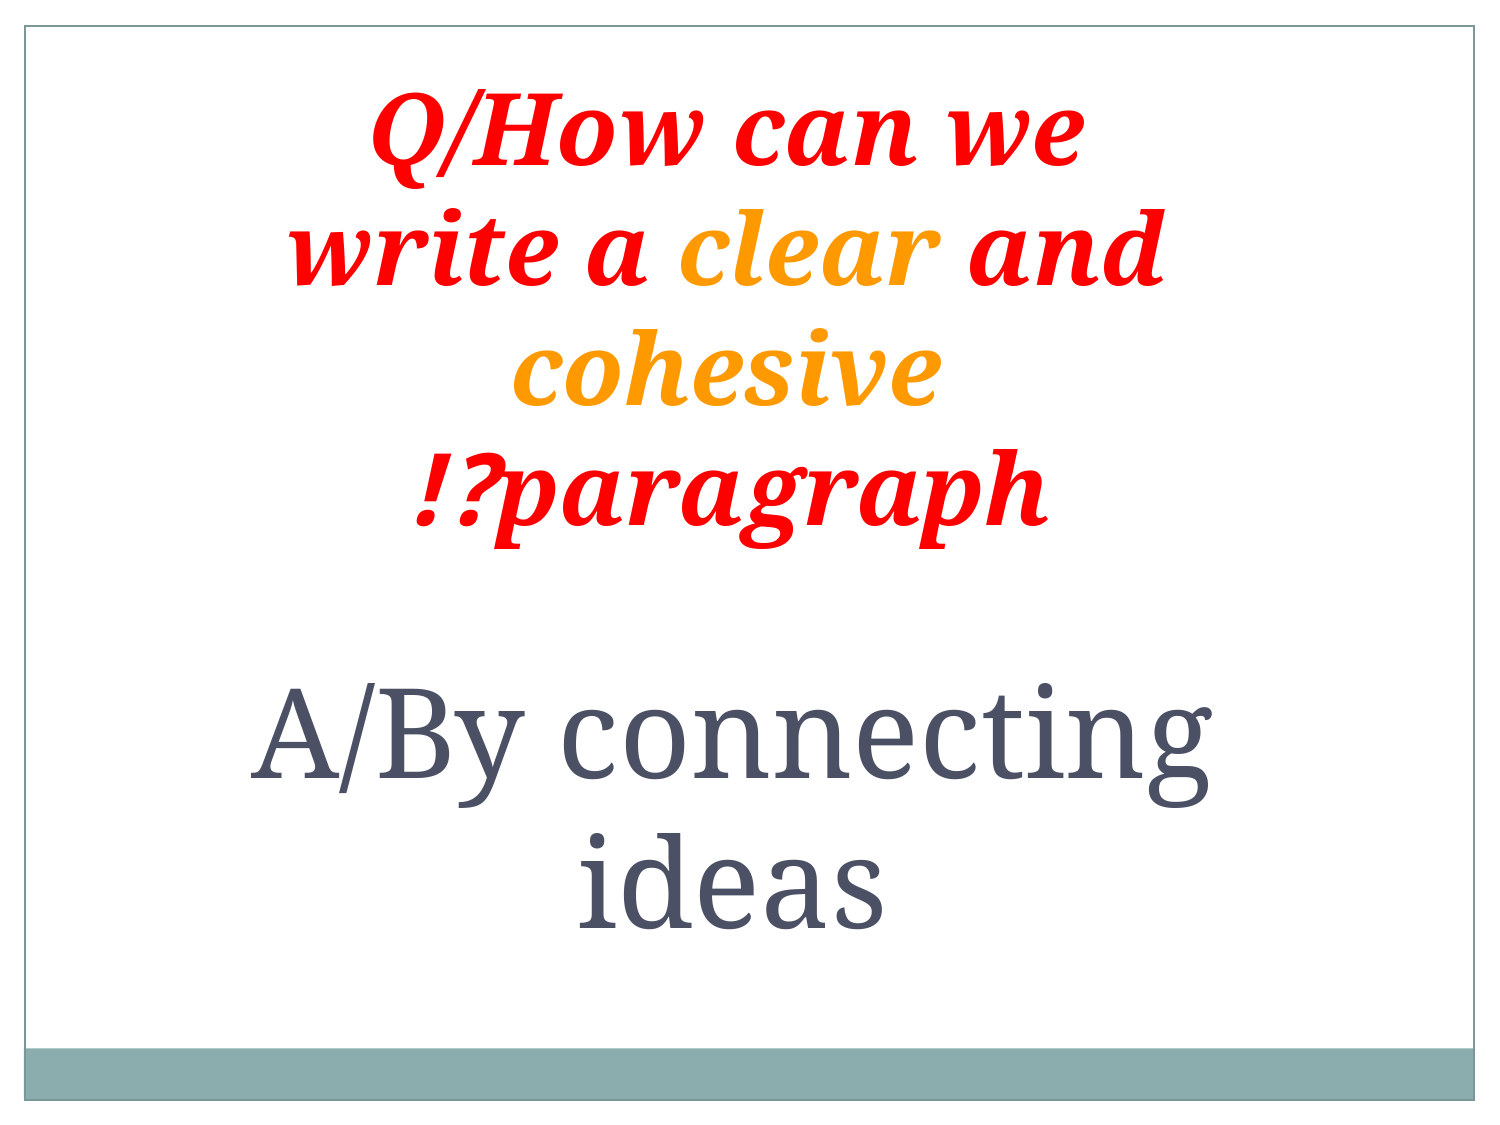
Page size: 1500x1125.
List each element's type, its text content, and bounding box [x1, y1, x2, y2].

text_box Q/How can we write a clear and cohesive paragraph?! [222, 58, 1231, 553]
text_box A/By connecting ideas [234, 646, 1231, 961]
